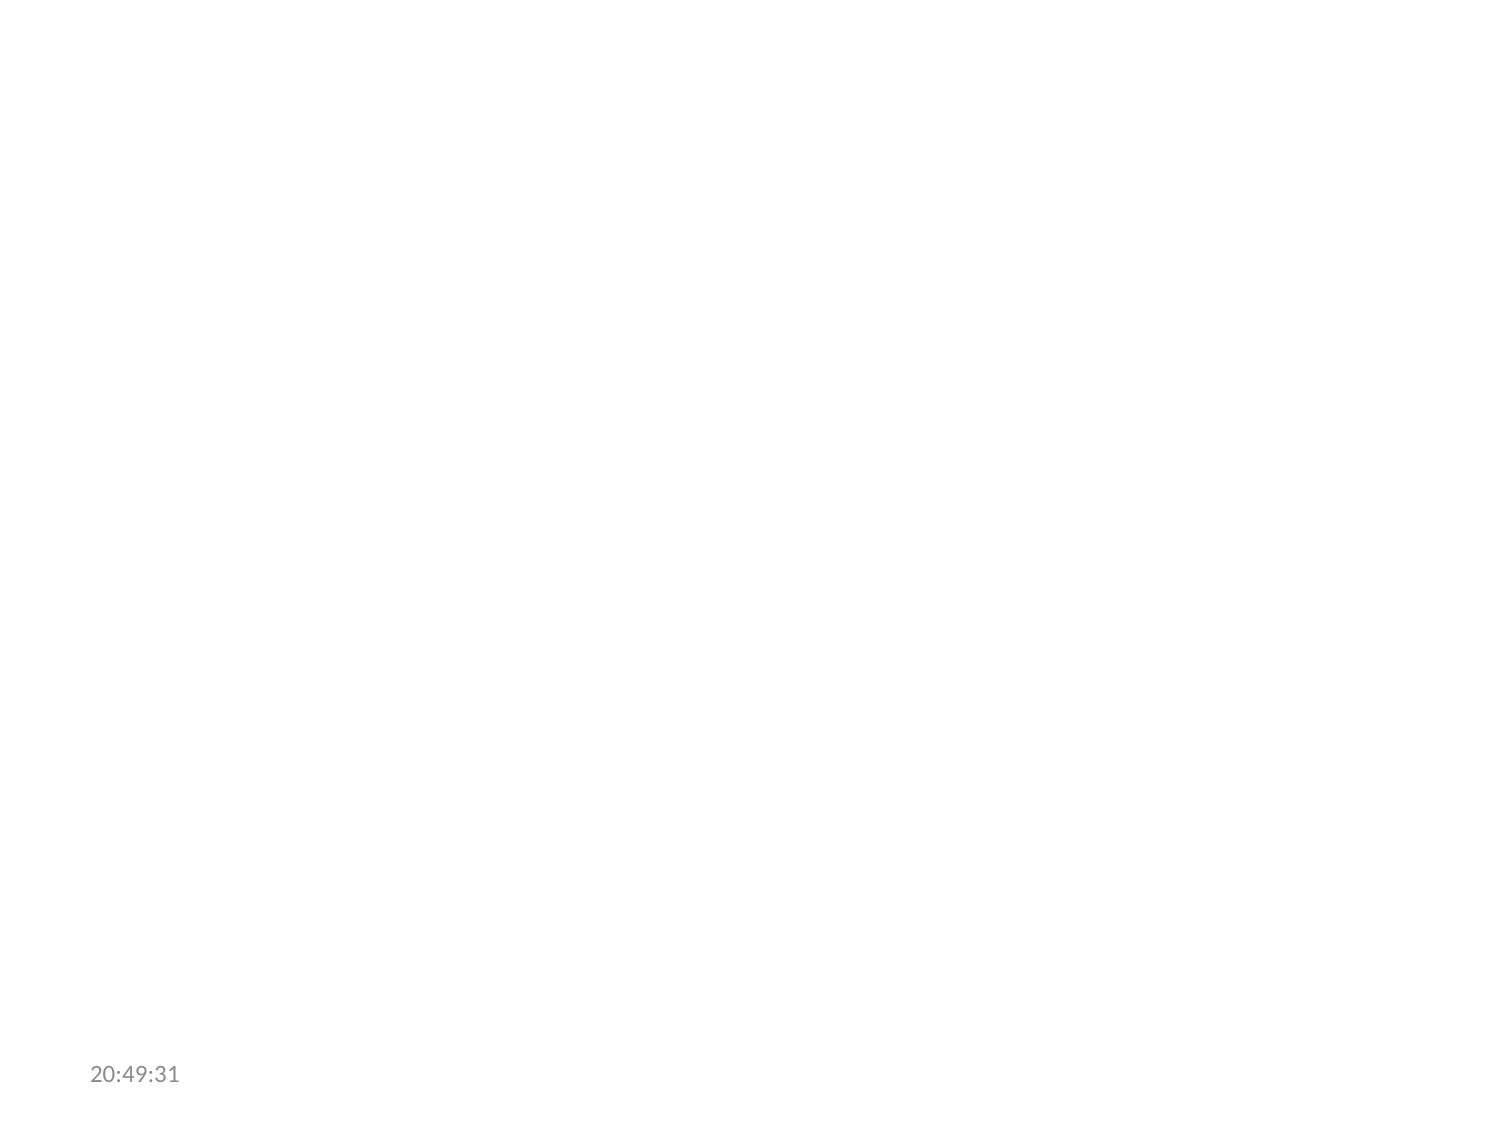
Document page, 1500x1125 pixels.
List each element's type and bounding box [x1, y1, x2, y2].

slide_number [75, 1042, 425, 1103]
